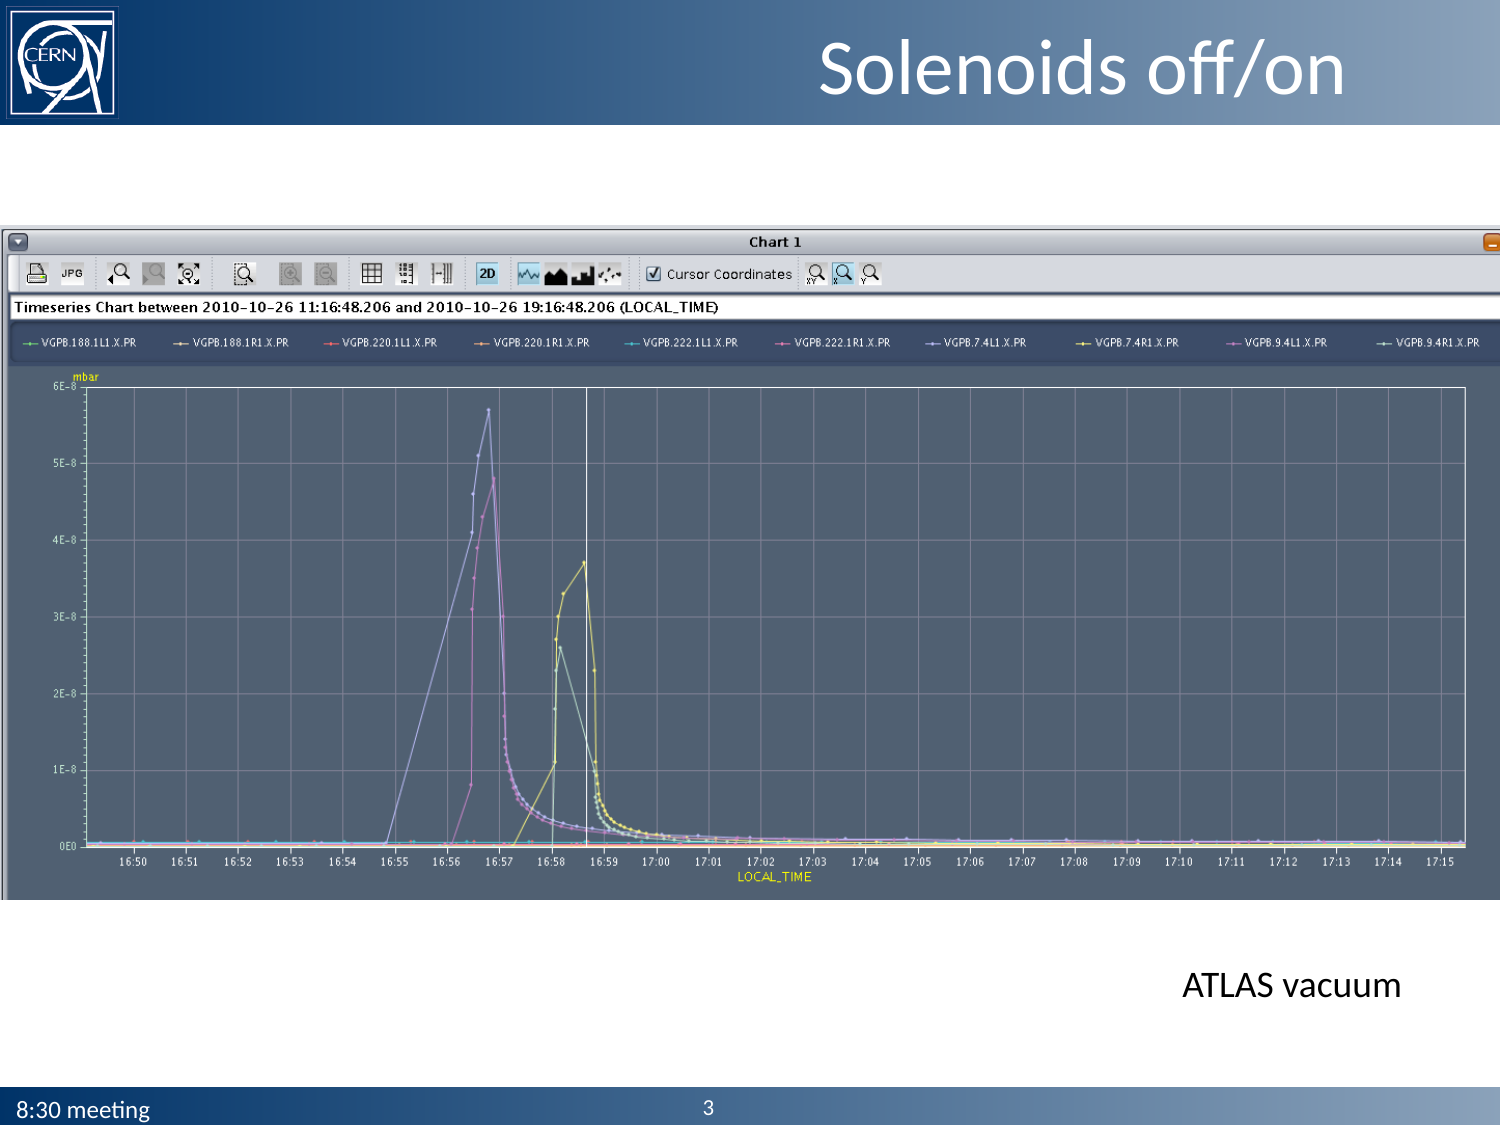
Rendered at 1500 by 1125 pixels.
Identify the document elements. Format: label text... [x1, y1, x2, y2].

footer 8:30 meeting [0, 1093, 597, 1125]
picture [6, 6, 119, 119]
title Solenoids off/on [124, 0, 1363, 126]
text_box ATLAS vacuum [1167, 952, 1418, 1013]
picture [0, 225, 1500, 900]
slide_number 3 [687, 1089, 876, 1125]
